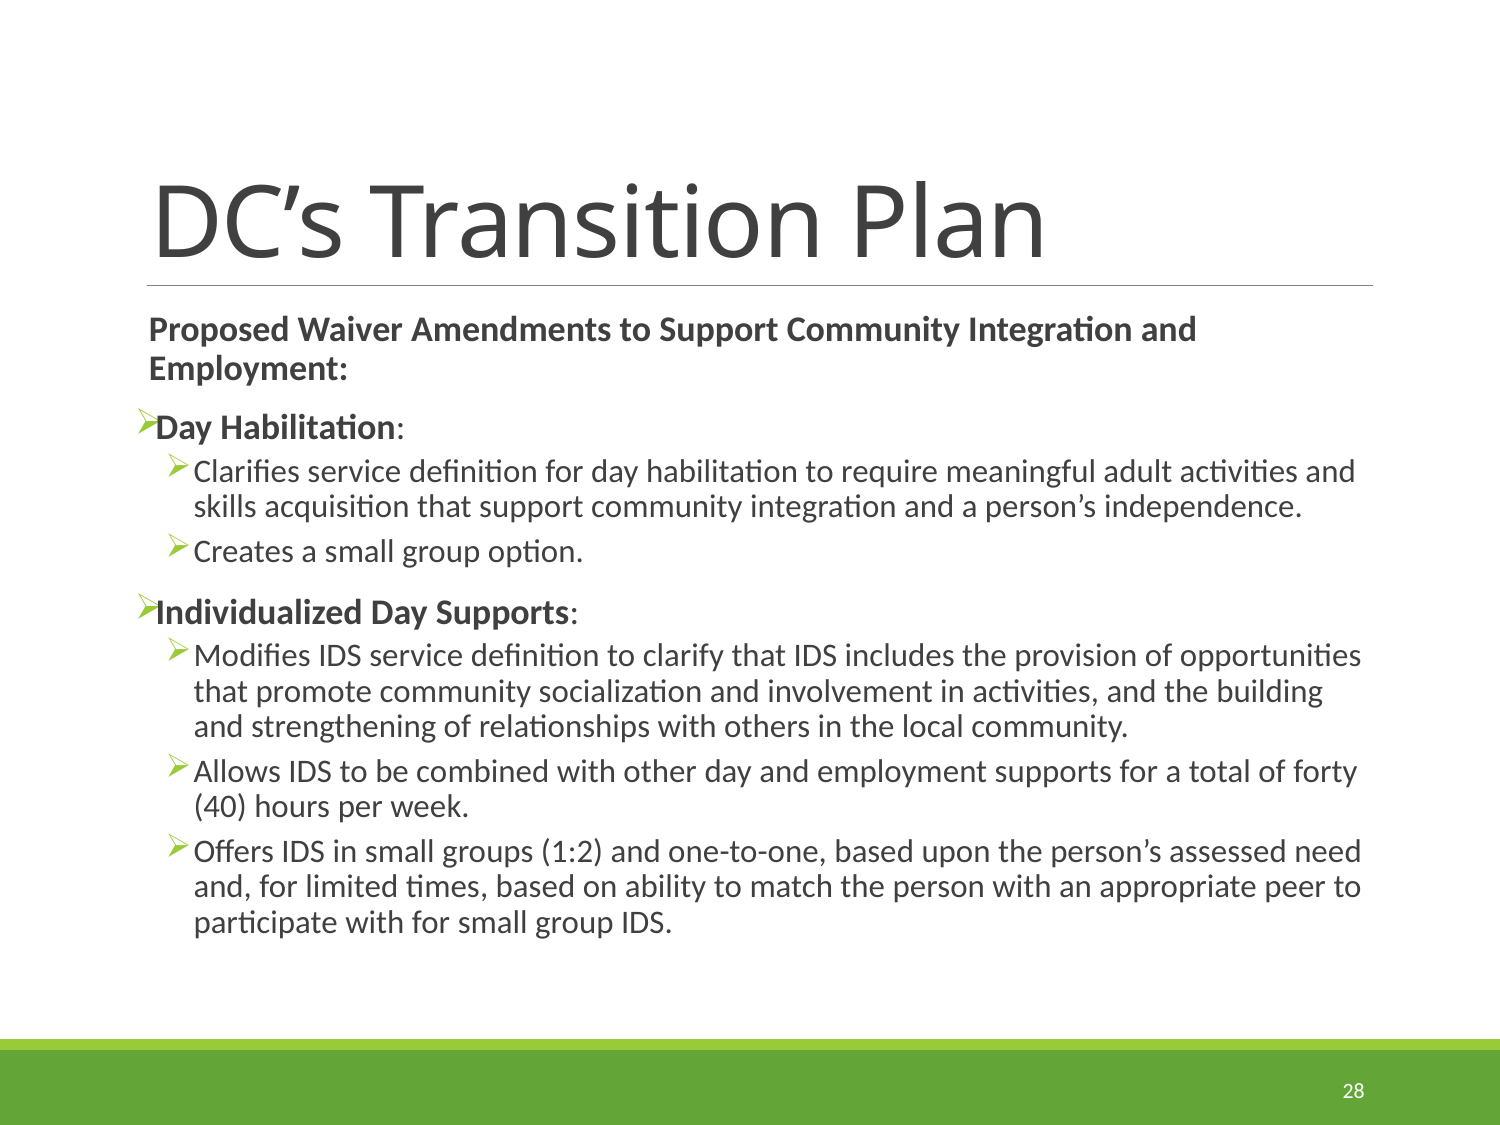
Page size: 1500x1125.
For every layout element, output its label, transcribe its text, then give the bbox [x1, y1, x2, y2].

slide_number 28 [1218, 1059, 1380, 1120]
list Proposed Waiver Amendments to Support Community Integration and Employment: Day Habilitation: Clarifies service definition for day habilitation to require meaningful adult activities and skills acquisition that support community integration and a person’s independence. Creates a small group option. Individualized Day Supports: Modifies IDS service definition to clarify that IDS includes the provision of opportunities that promote community socialization and involvement in activities, and the building and strengthening of relationships with others in the local community. Allows IDS to be combined with other day and employment supports for a total of forty (40) hours per week. Offers IDS in small groups (1:2) and one-to-one, based upon the person’s assessed need and, for limited times, based on ability to match the person with an appropriate peer to participate with for small group IDS. [135, 302, 1373, 963]
title DC’s Transition Plan [135, 47, 1373, 285]
